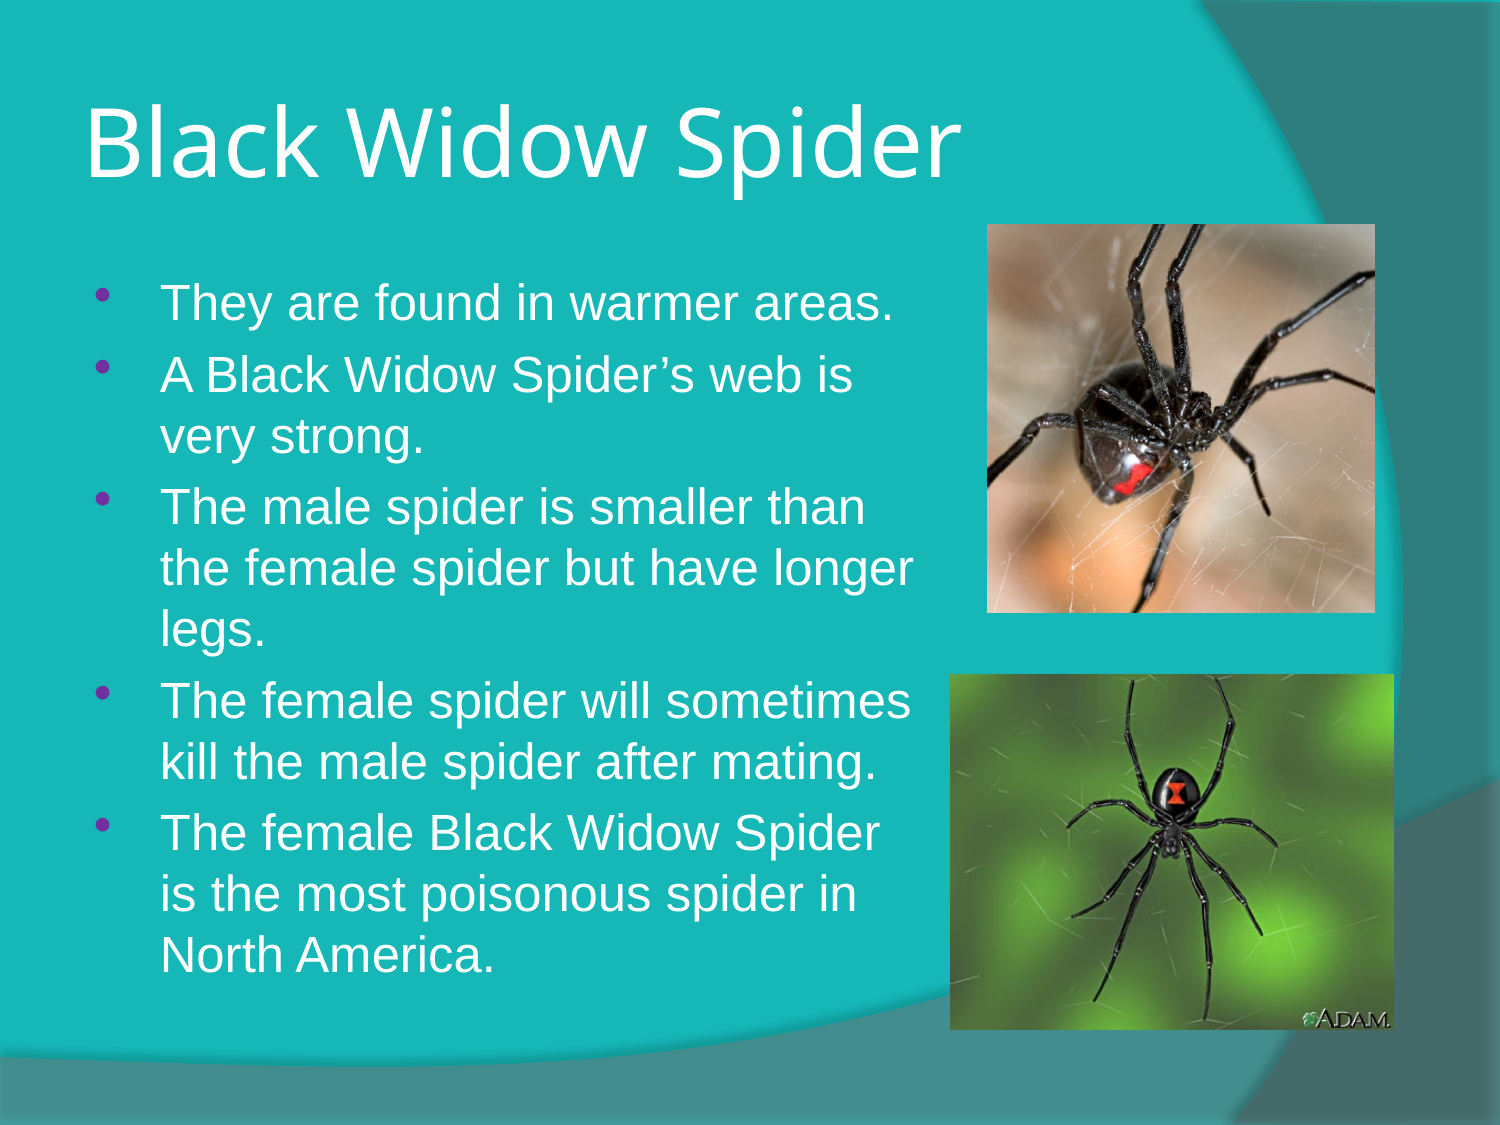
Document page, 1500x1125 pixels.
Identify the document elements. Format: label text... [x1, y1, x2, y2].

picture [987, 224, 1376, 613]
title Black Widow Spider [75, 45, 1300, 233]
picture [949, 674, 1394, 1031]
list They are found in warmer areas. A Black Widow Spider’s web is very strong. The male spider is smaller than the female spider but have longer legs. The female spider will sometimes kill the male spider after mating. The female Black Widow Spider is the most poisonous spider in North America. [75, 262, 938, 1005]
